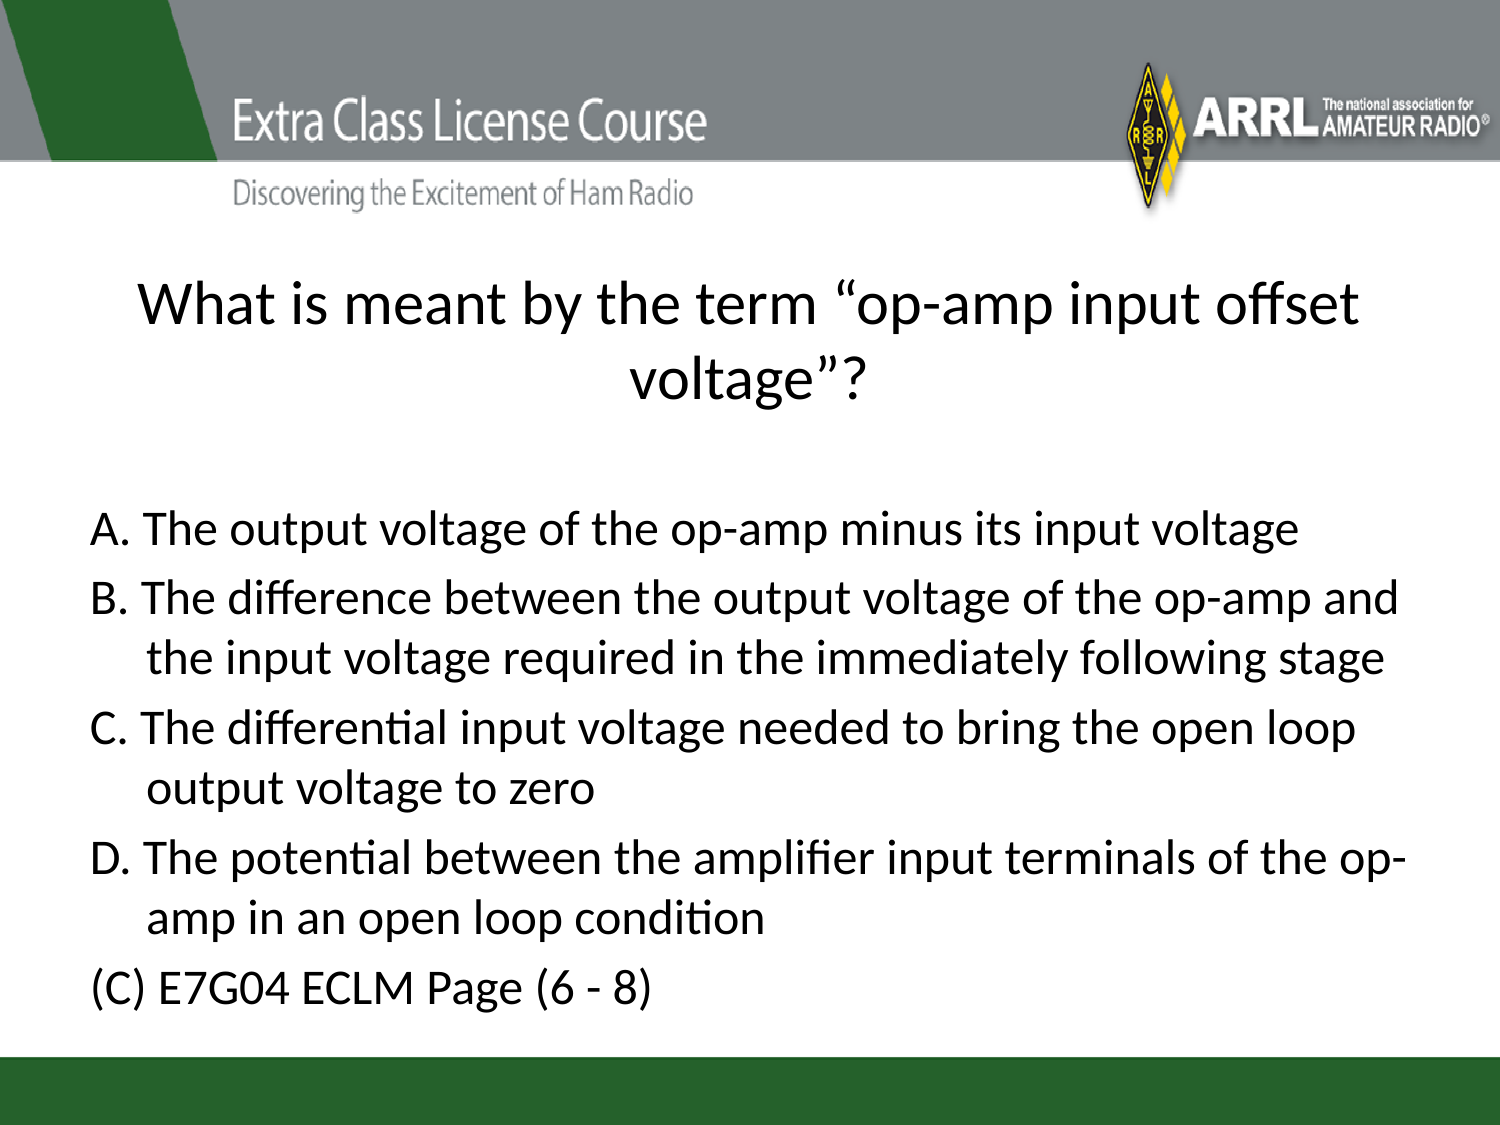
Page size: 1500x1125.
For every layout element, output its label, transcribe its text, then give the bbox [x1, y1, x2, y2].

picture [0, 0, 1500, 1125]
list A. The output voltage of the op-amp minus its input voltage B. The difference between the output voltage of the op-amp and the input voltage required in the immediately following stage C. The differential input voltage needed to bring the open loop output voltage to zero D. The potential between the amplifier input terminals of the op-amp in an open loop condition (C) E7G04 ECLM Page (6 - 8) [75, 487, 1425, 1005]
title What is meant by the term “op-amp input offset voltage”? [75, 254, 1425, 435]
